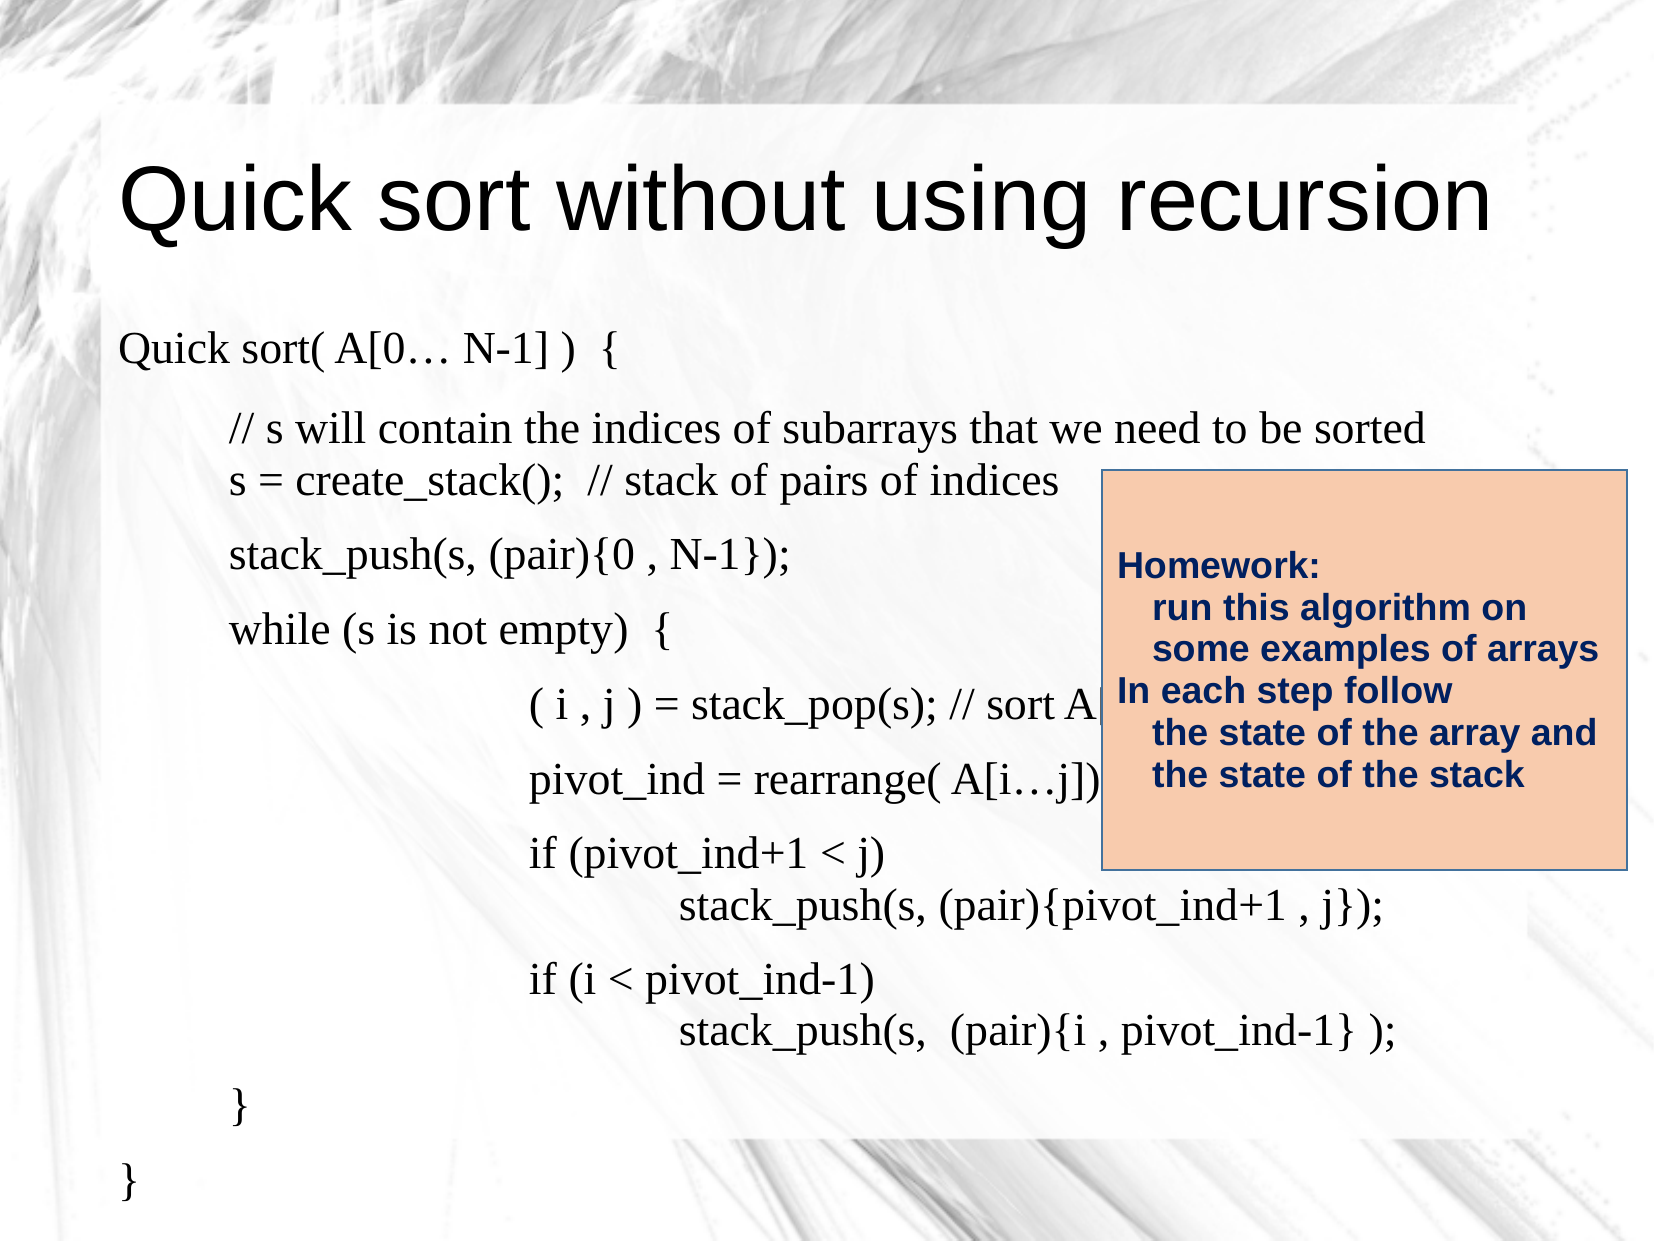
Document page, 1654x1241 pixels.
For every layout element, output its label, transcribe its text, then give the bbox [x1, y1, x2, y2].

picture [0, 0, 1654, 1241]
title Quick sort without using recursion [118, 112, 1506, 281]
list Quick sort( A[0… N-1] ) { // s will contain the indices of subarrays that we need to be sorted s = create_stack(); // stack of pairs of indices stack_push(s, (pair){0 , N-1}); while (s is not empty) { ( i , j ) = stack_pop(s); // sort A[i..j] next pivot_ind = rearrange( A[i…j]); / if (pivot_ind+1 < j) stack_push(s, (pair){pivot_ind+1 , j}); if (i < pivot_ind-1) stack_push(s, (pair){i , pivot_ind-1} ); } } [118, 320, 1571, 1109]
text_box Homework: run this algorithm on some examples of arrays In each step follow the state of the array and the state of the stack [1101, 470, 1627, 871]
